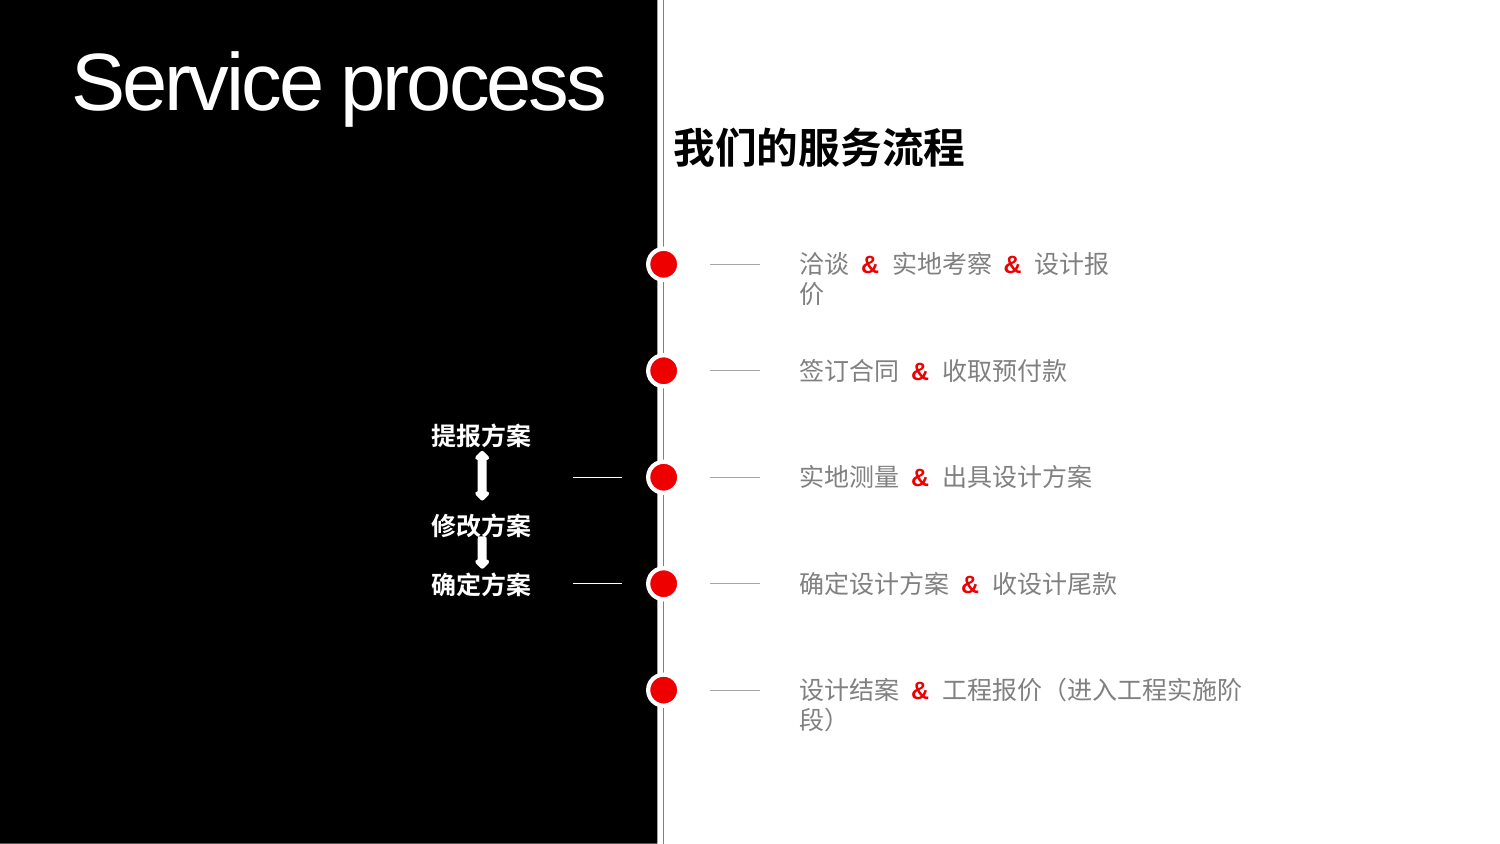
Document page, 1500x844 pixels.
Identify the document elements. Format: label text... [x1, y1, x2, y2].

text_box [0, 0, 659, 844]
text_box [475, 450, 490, 501]
text_box [646, 353, 659, 388]
text_box [669, 673, 682, 707]
text_box Service process [71, 29, 627, 128]
text_box [669, 247, 682, 282]
text_box 实地测量 & 出具设计方案 [784, 454, 1152, 500]
text_box [646, 247, 659, 282]
text_box 洽谈 & 实地考察 & 设计报价 [784, 241, 1140, 317]
text_box 设计结案 & 工程报价（进入工程实施阶段） [784, 667, 1306, 742]
text_box [646, 566, 659, 601]
text_box 确定方案 [417, 562, 559, 608]
text_box 我们的服务流程 [673, 122, 966, 173]
text_box [669, 566, 682, 601]
text_box [475, 536, 490, 569]
text_box 确定设计方案 & 收设计尾款 [784, 560, 1250, 606]
text_box 签订合同 & 收取预付款 [784, 348, 1250, 393]
text_box [669, 354, 682, 388]
text_box [646, 673, 659, 708]
text_box [669, 460, 682, 494]
text_box [646, 460, 659, 495]
text_box 提报方案 修改方案 [417, 398, 559, 548]
